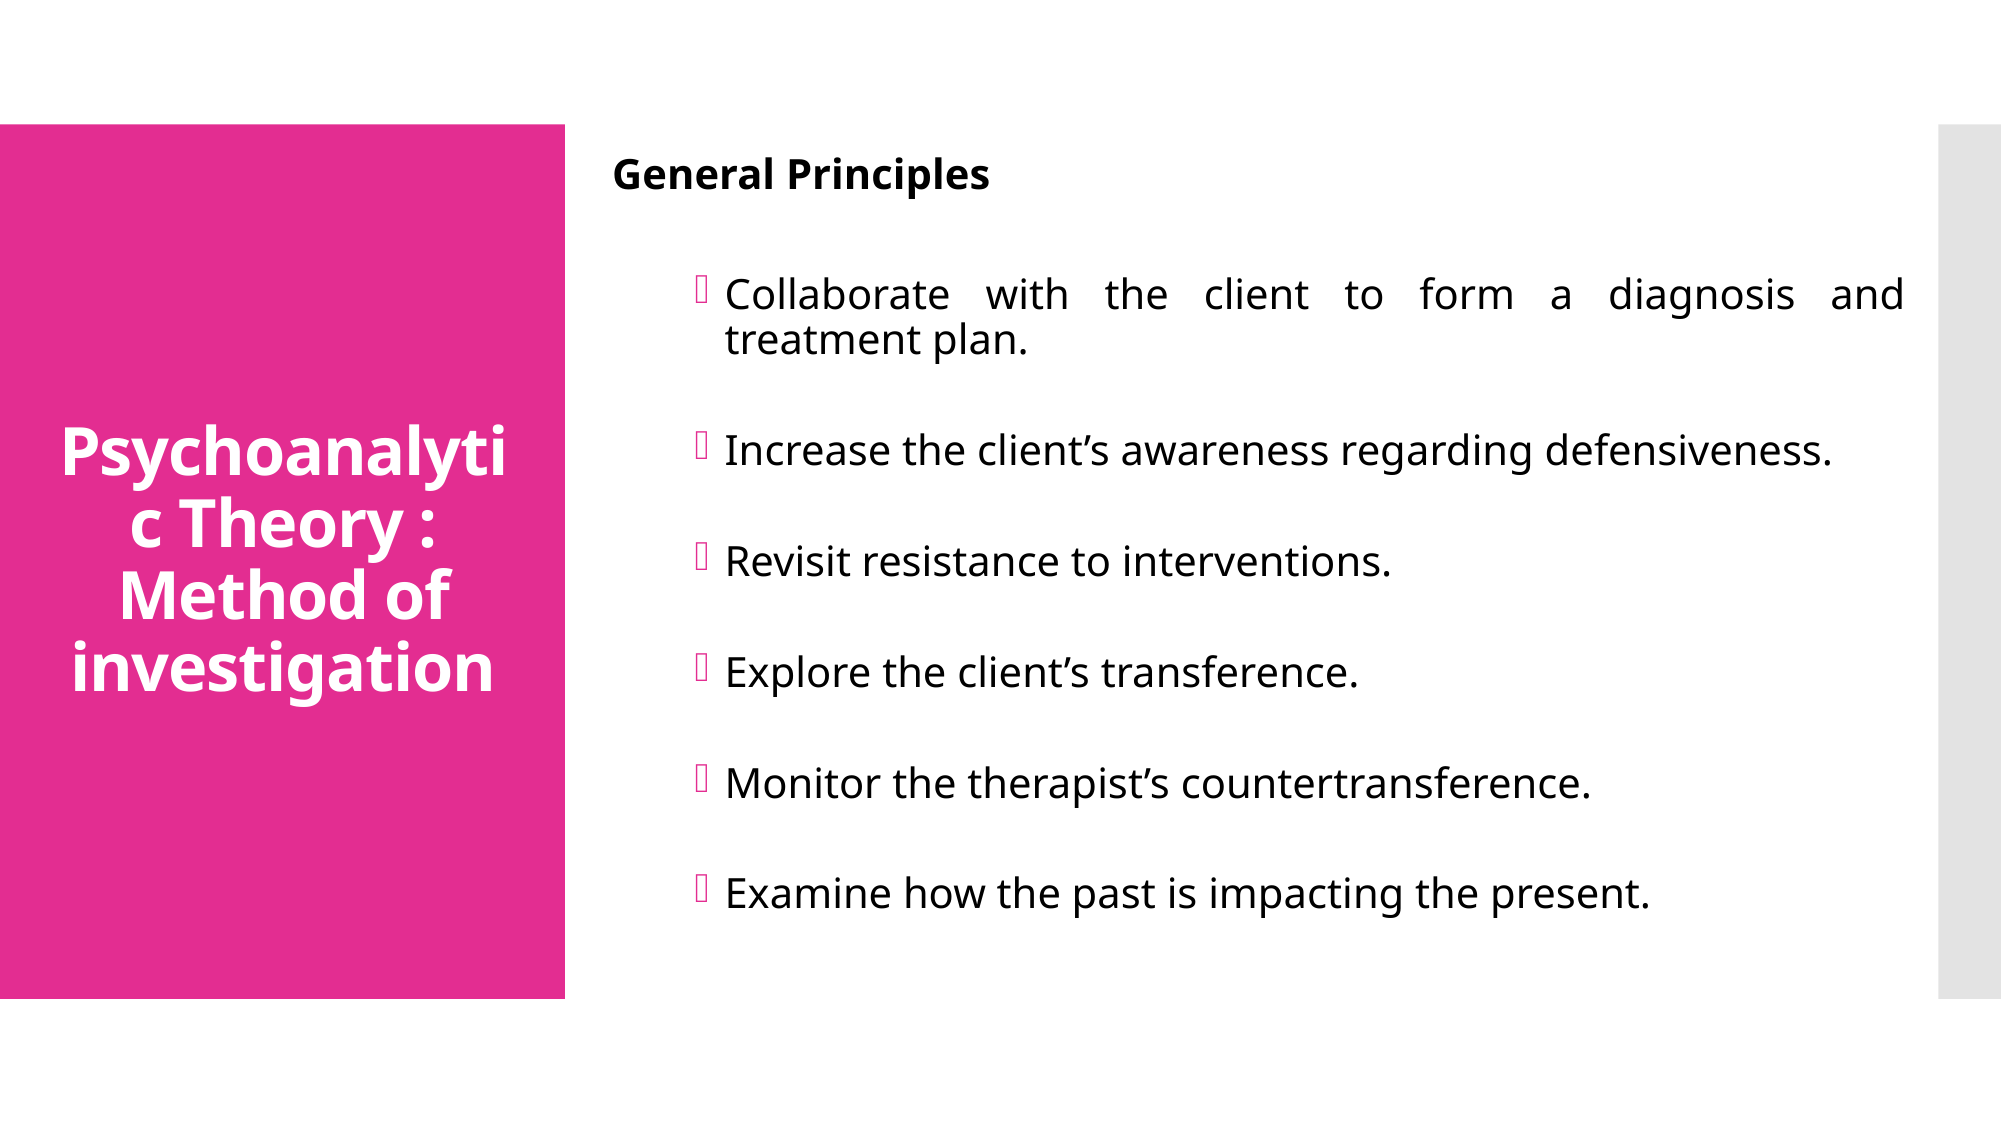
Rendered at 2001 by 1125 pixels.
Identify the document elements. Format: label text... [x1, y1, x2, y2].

list General Principles Collaborate with the client to form a diagnosis and treatment plan. Increase the client’s awareness regarding defensiveness. Revisit resistance to interventions. Explore the client’s transference. Monitor the therapist’s countertransference. Examine how the past is impacting the present. [597, 59, 1922, 1012]
title Psychoanalytic Theory : Method of investigation [41, 184, 525, 940]
